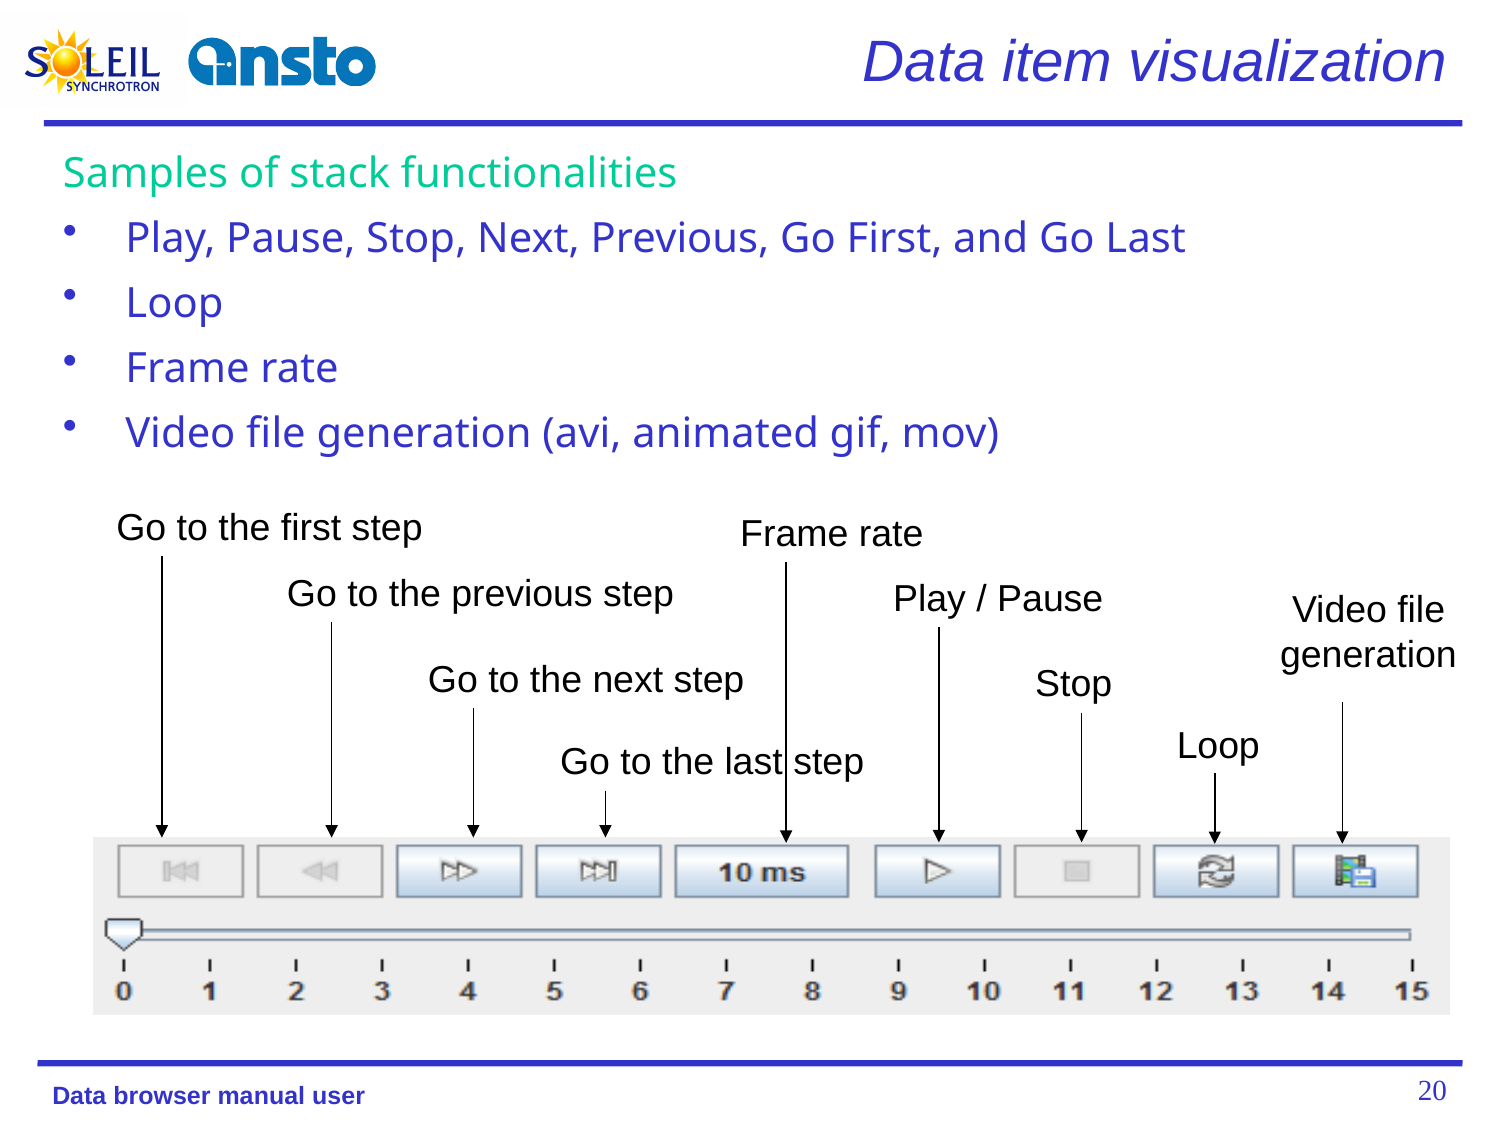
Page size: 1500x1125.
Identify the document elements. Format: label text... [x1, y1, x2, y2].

text_box Frame rate [725, 501, 939, 561]
text_box Go to the next step [413, 647, 760, 708]
text_box Video file generation [1247, 577, 1490, 683]
text_box Go to the first step [101, 495, 438, 556]
slide_number 20 [1119, 1063, 1463, 1118]
text_box Loop [1162, 713, 1275, 773]
list Samples of stack functionalities Play, Pause, Stop, Next, Previous, Go First, and Go Last Loop Frame rate Video file generation (avi, animated gif, mov) [47, 147, 1446, 467]
picture [186, 36, 237, 86]
text_box Go to the previous step [272, 561, 689, 622]
text_box Play / Pause [878, 566, 1119, 627]
text_box Go to the last step [545, 729, 781, 790]
title Data item visualization [237, 10, 1463, 106]
text_box Go to the last step [790, 729, 880, 790]
text_box Stop [1020, 652, 1128, 712]
picture [93, 837, 1450, 1015]
